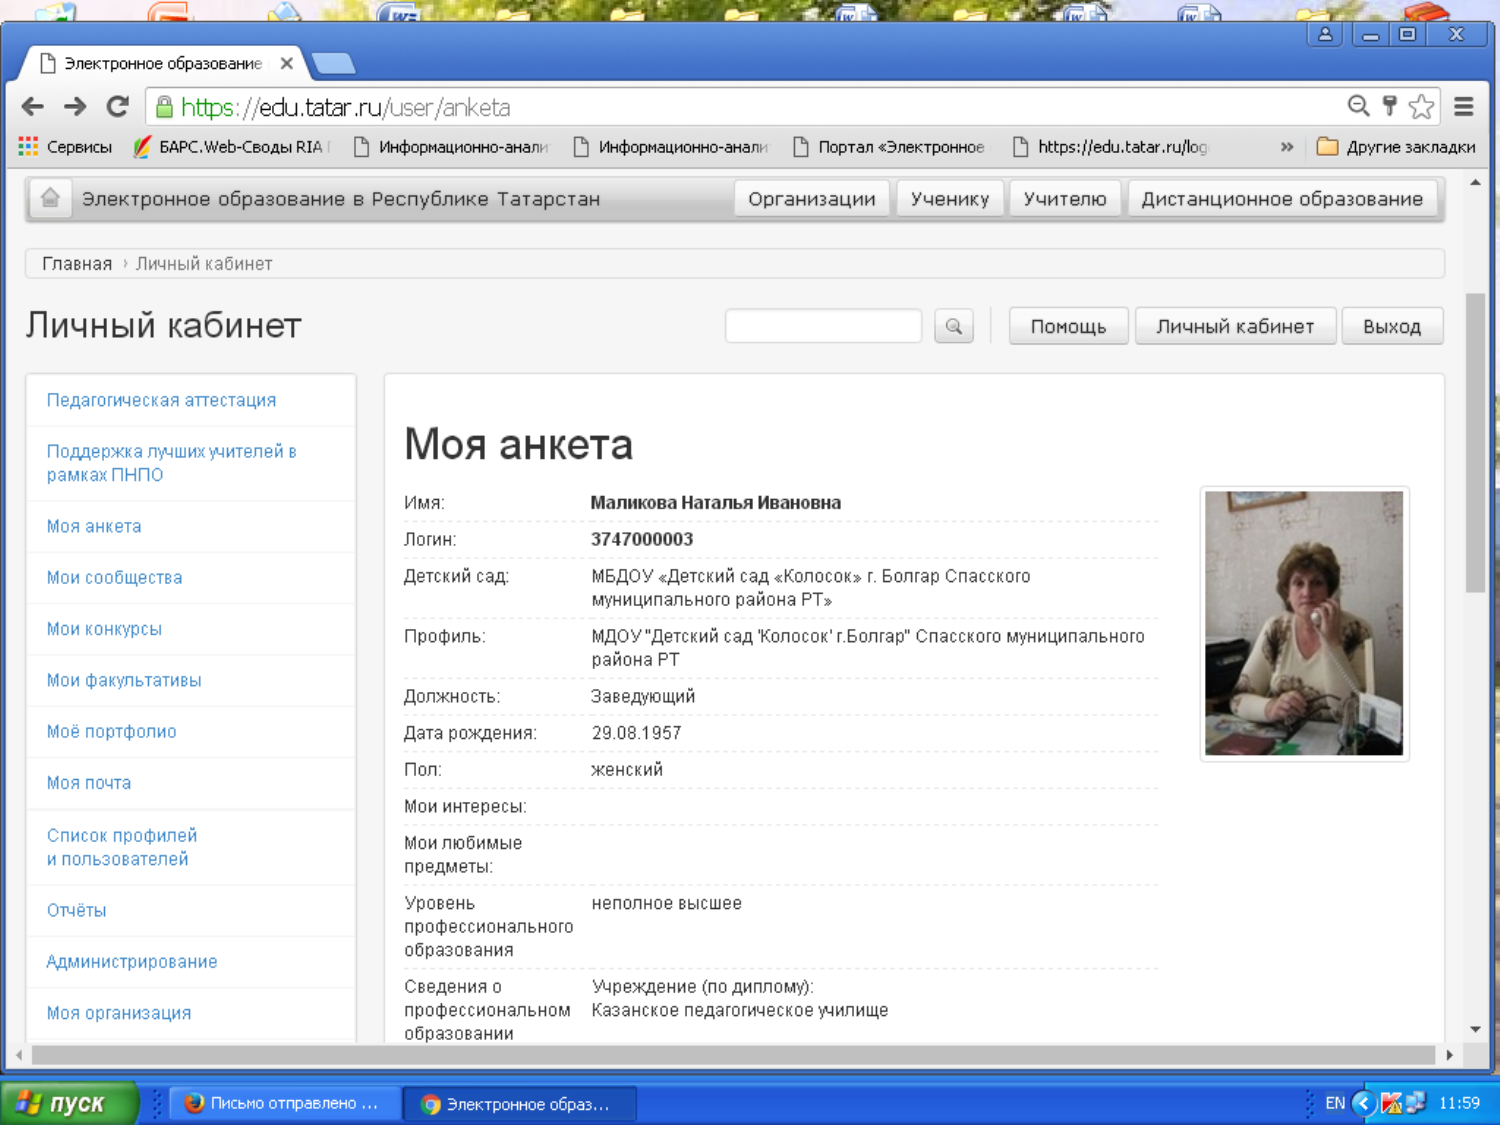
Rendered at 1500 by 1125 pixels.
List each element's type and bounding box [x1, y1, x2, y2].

list [0, 0, 1500, 1125]
